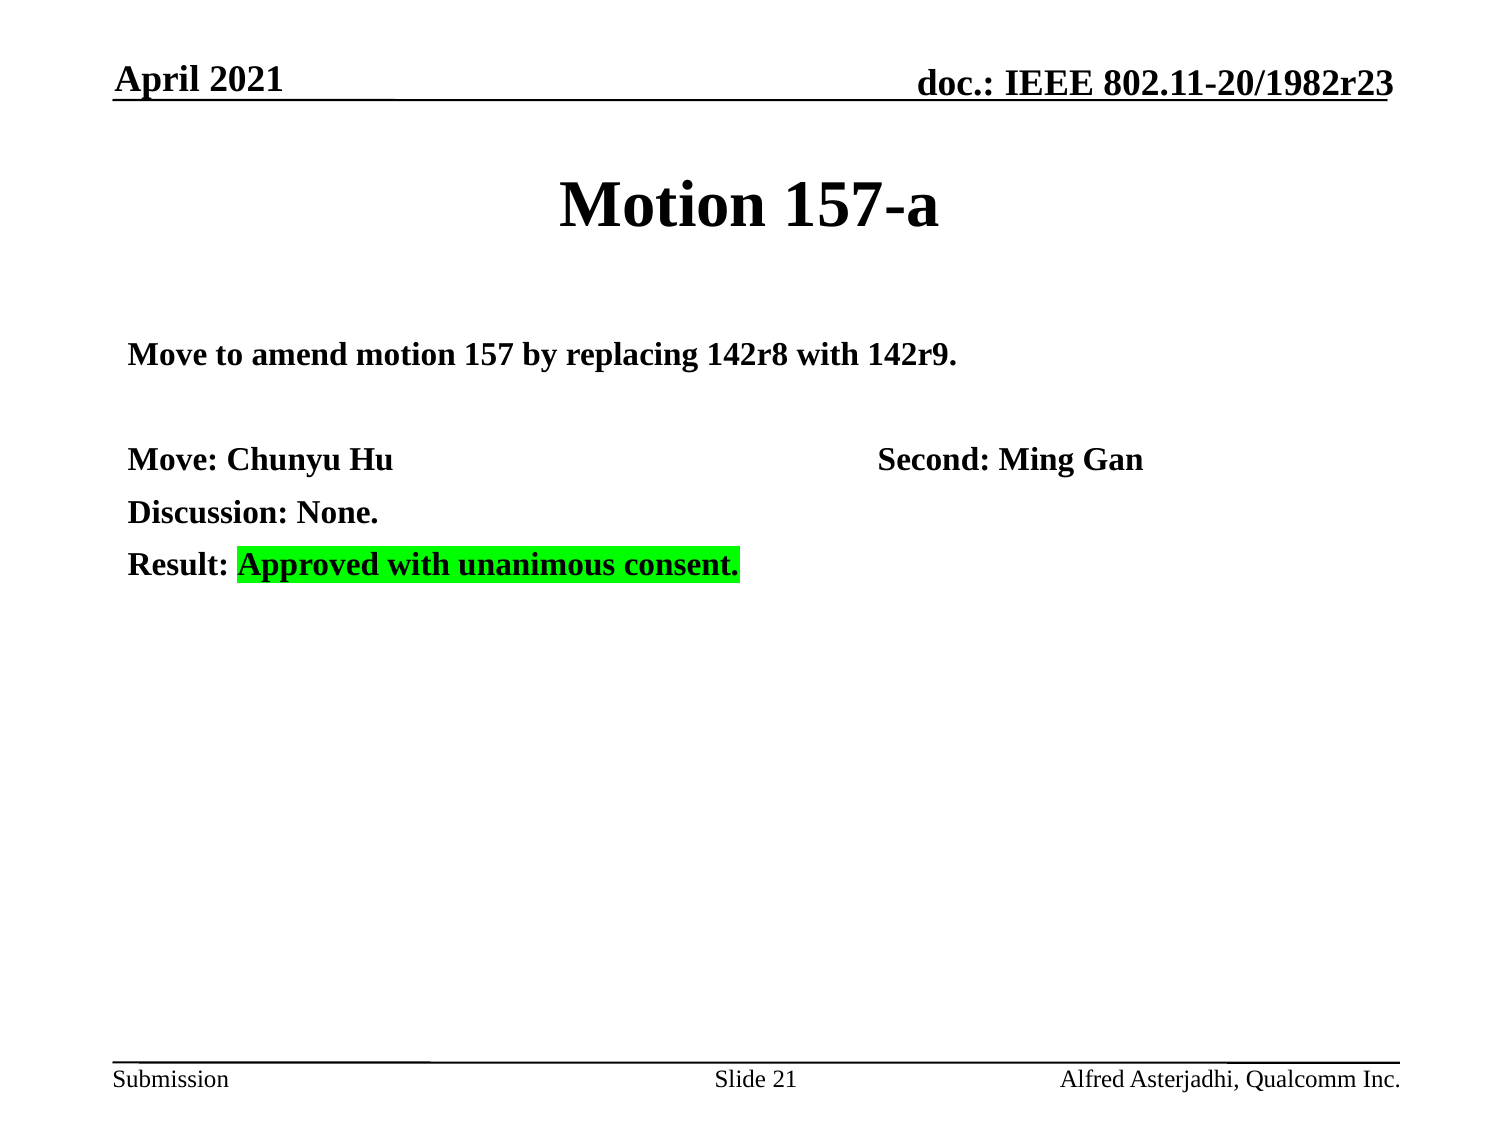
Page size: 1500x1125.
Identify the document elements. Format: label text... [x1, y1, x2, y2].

title Motion 157-a [112, 112, 1388, 288]
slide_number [114, 54, 423, 100]
slide_number Slide 21 [712, 1061, 800, 1123]
footer Alfred Asterjadhi, Qualcomm Inc. [878, 1061, 1402, 1093]
list Move to amend motion 157 by replacing 142r8 with 142r9. Move: Chunyu Hu Second: Ming Gan Discussion: None. Result: Approved with unanimous consent. [112, 324, 1388, 1000]
